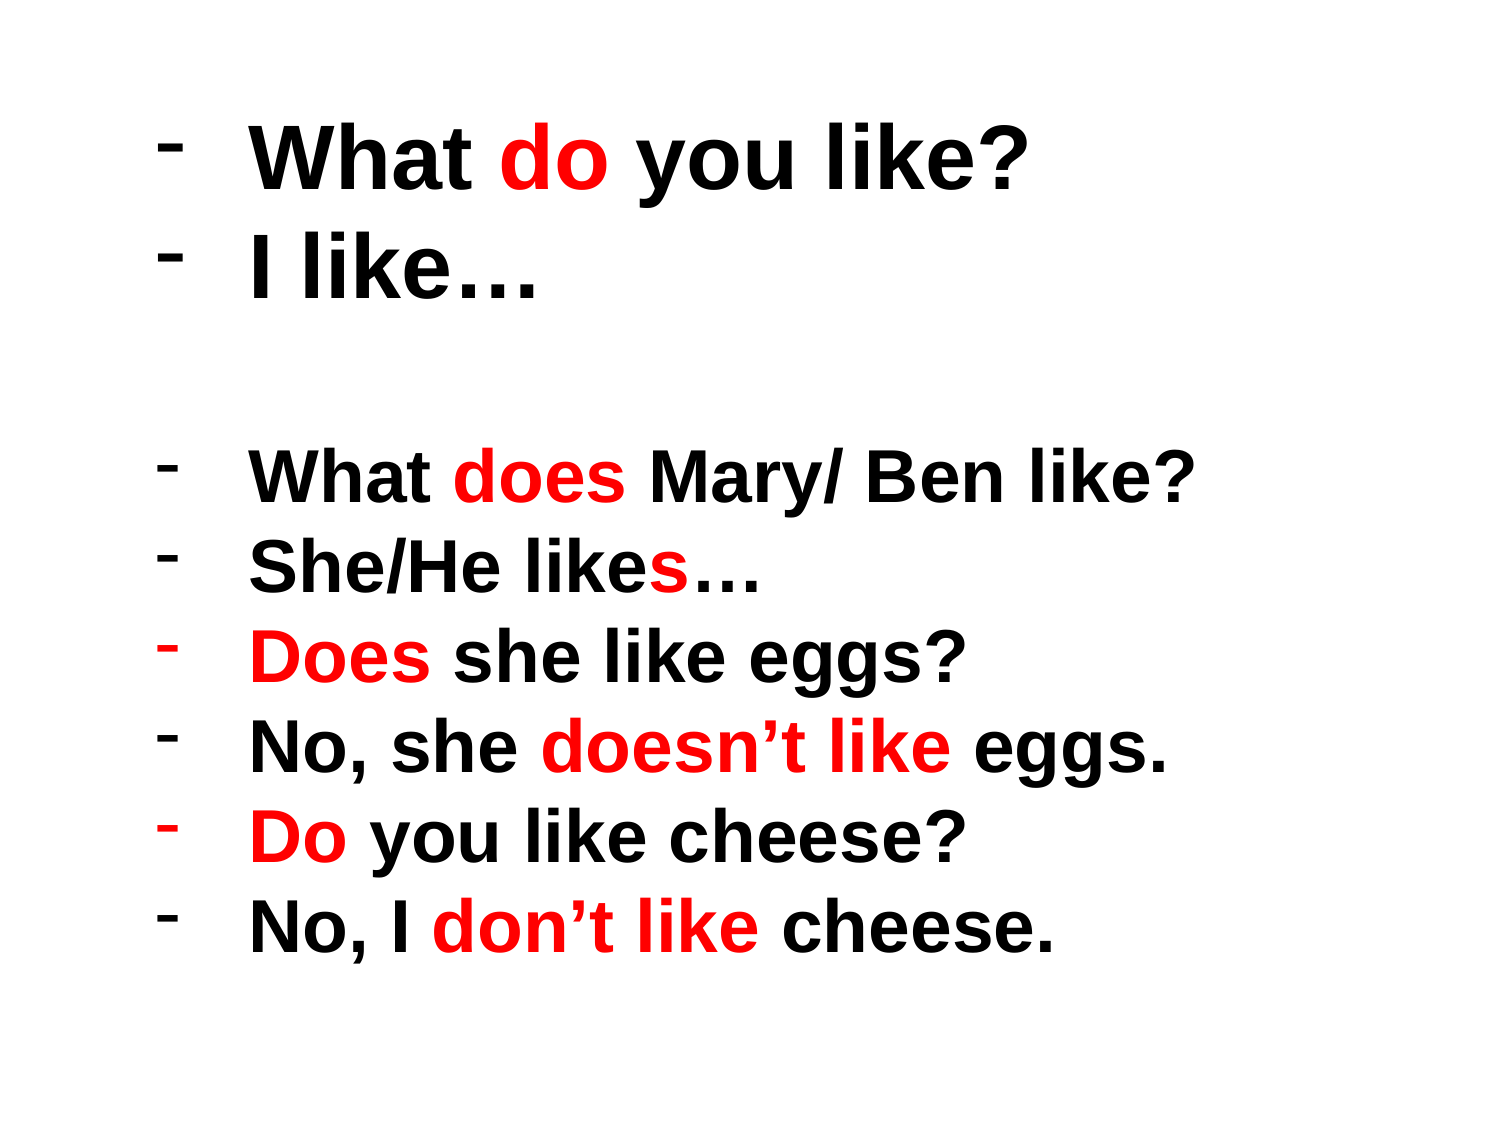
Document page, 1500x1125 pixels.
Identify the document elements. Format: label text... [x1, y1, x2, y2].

text_box What do you like? I like… What does Mary/ Ben like? She/He likes… Does she like eggs? No, she doesn’t like eggs. Do you like cheese? No, I don’t like cheese. [147, 89, 1412, 1125]
